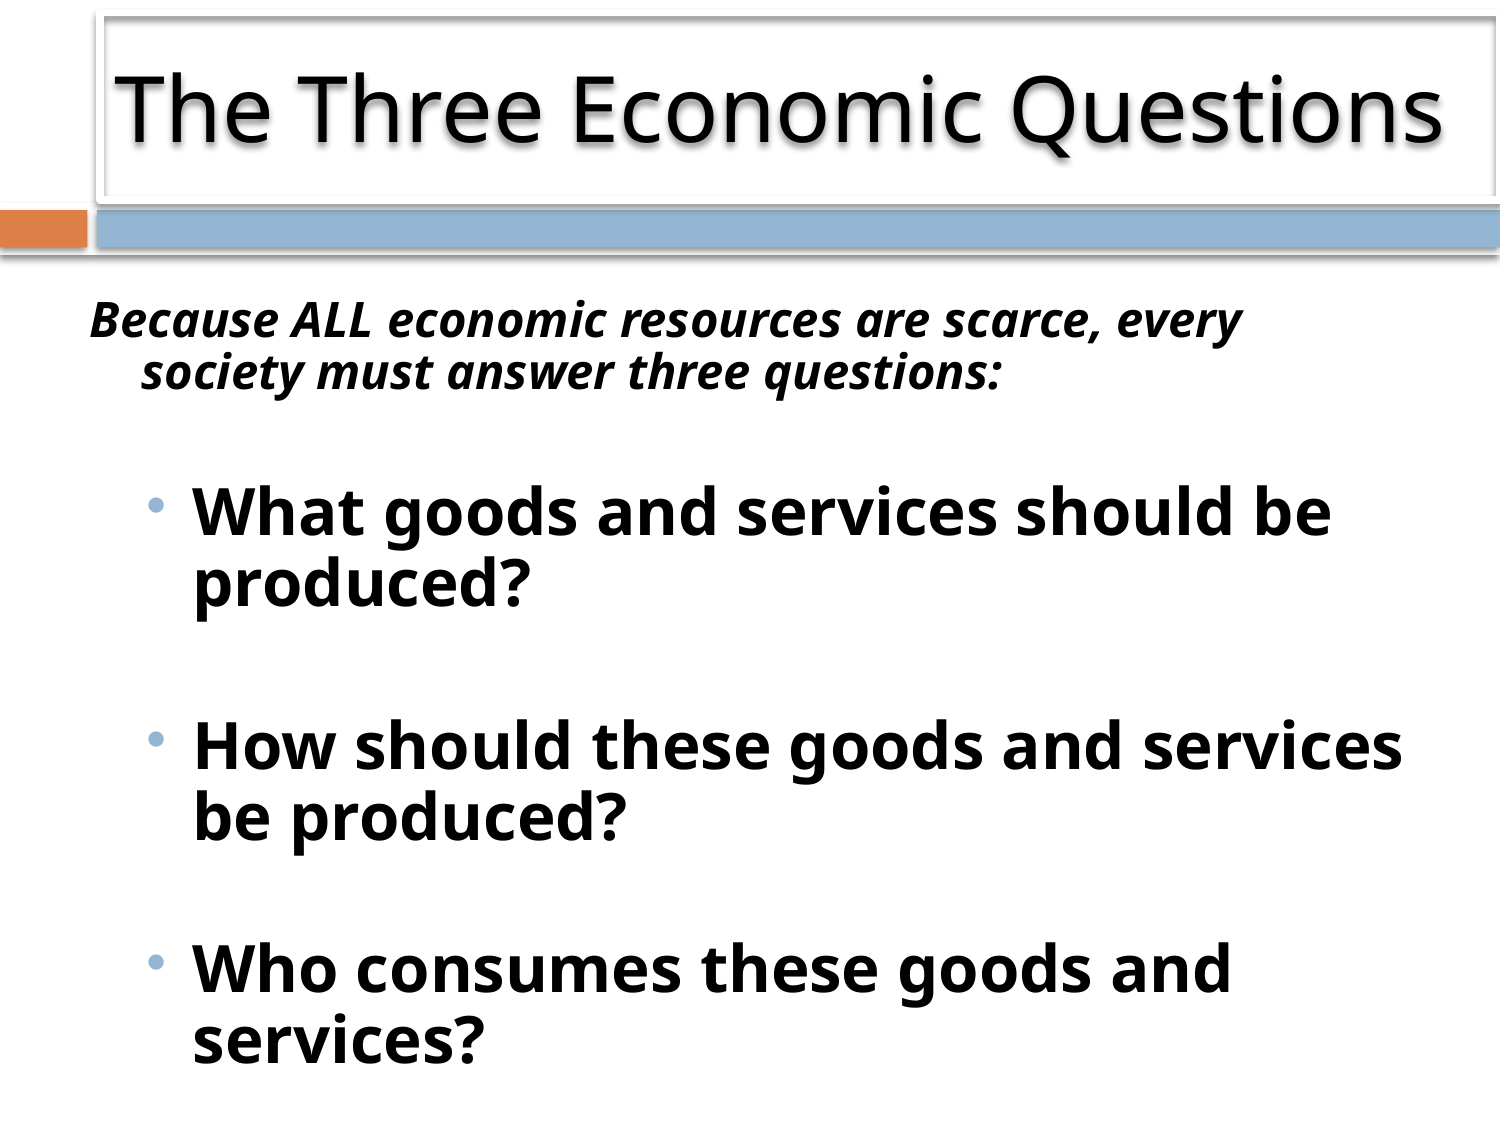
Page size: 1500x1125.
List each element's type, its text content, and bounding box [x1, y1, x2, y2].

title The Three Economic Questions [96, 9, 1500, 204]
list Because ALL economic resources are scarce, every society must answer three questions: What goods and services should be produced? How should these goods and services be produced? Who consumes these goods and services? [75, 287, 1425, 1088]
